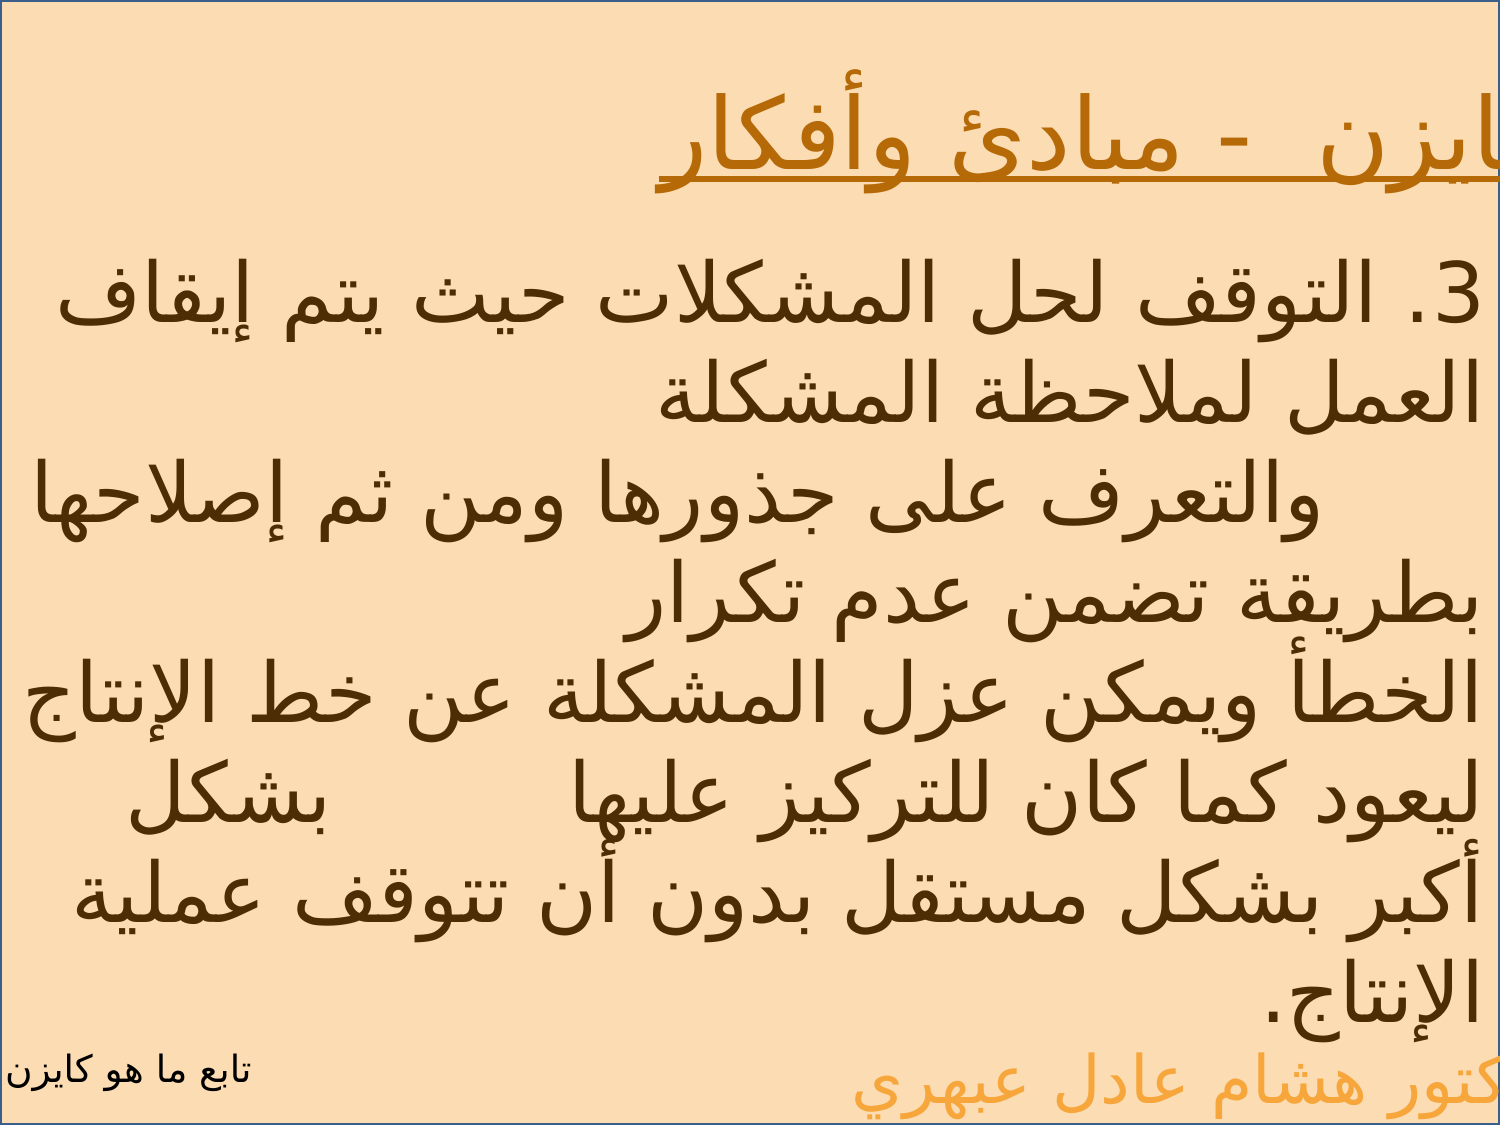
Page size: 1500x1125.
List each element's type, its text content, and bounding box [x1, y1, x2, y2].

text_box تابع ما هو كايزن [0, 1037, 267, 1098]
text_box 3. التوقف لحل المشكلات حيث يتم إيقاف العمل لملاحظة المشكلة والتعرف على جذورها ومن ثم إصلاحها بطريقة تضمن عدم تكرار ا الخطأ ويمكن عزل المشكلة عن خط الإنتاج ليعود كما كان للتركيز عليها ب بشكل أكبر بشكل مستقل بدون أن تتوقف عملية الإنتاج. 4. مبدأ منع حدوث المشكلات من خلال إنشاء أنظمة لا تسمح بحدوث الأخطاء أو أنظمة ذكية تستطيع مراقبة الأخطاء. [0, 231, 1500, 1125]
text_box [0, 0, 1500, 231]
text_box كايزن - مبادئ وأفكار [644, 62, 1500, 198]
